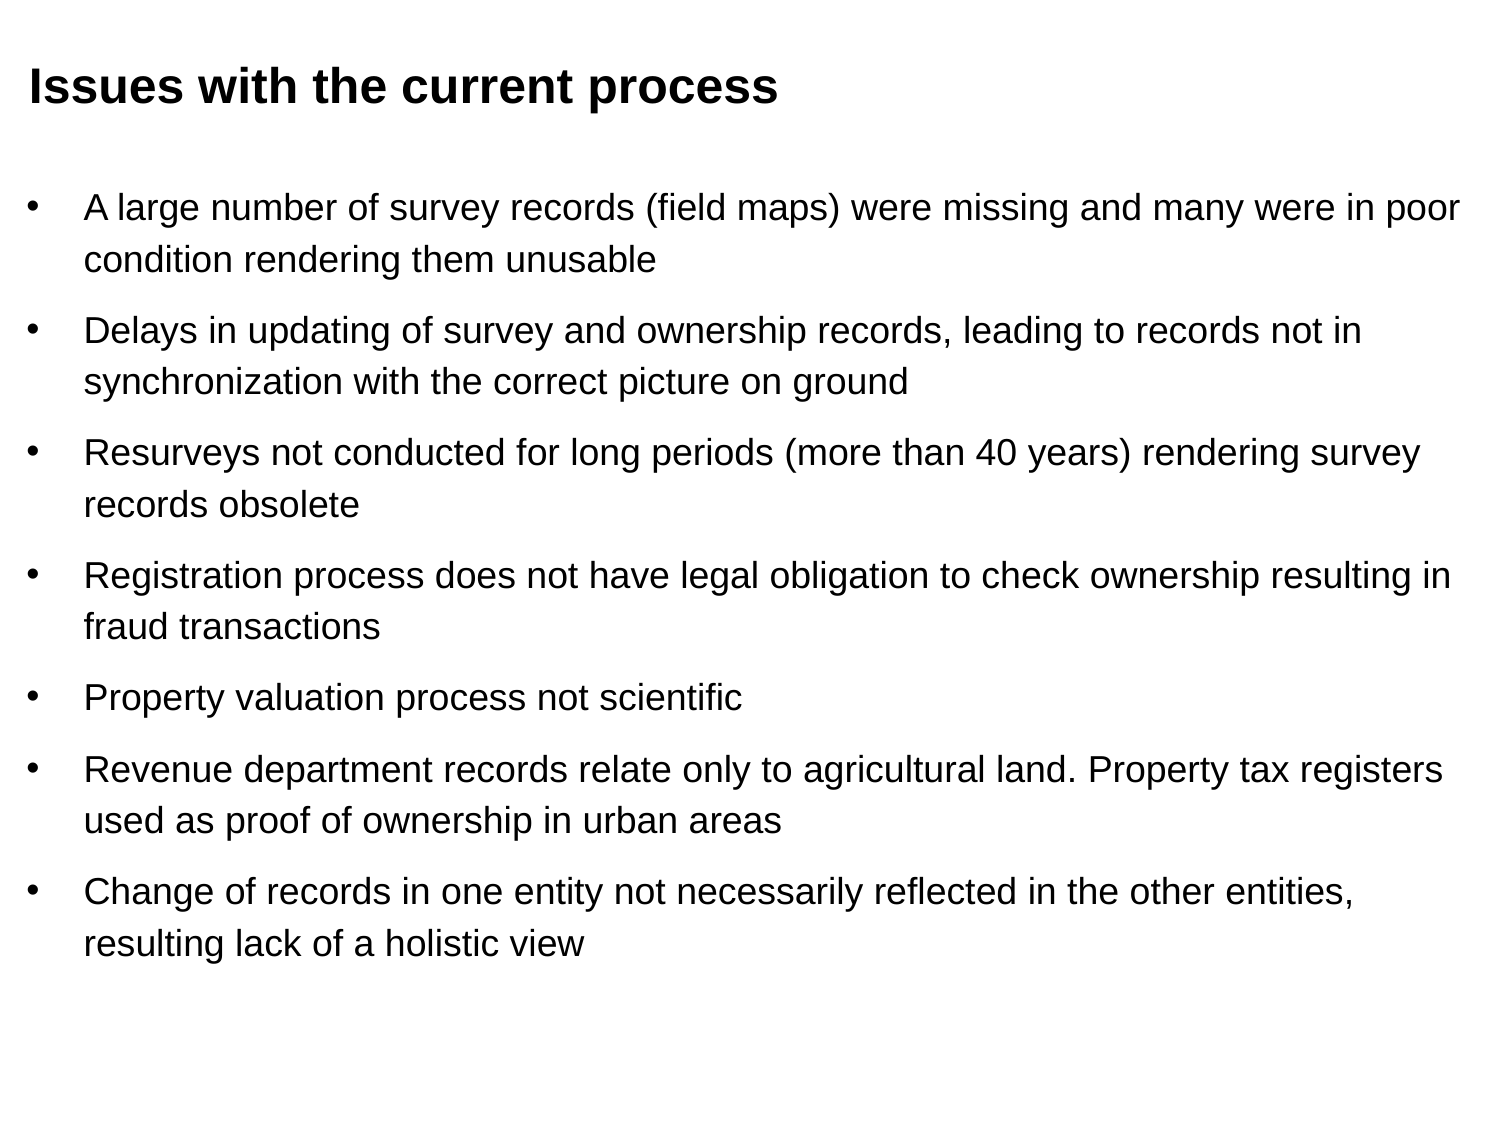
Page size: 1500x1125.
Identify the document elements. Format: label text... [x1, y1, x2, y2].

title Issues with the current process [28, 52, 1474, 176]
list A large number of survey records (field maps) were missing and many were in poor condition rendering them unusable Delays in updating of survey and ownership records, leading to records not in synchronization with the correct picture on ground Resurveys not conducted for long periods (more than 40 years) rendering survey records obsolete Registration process does not have legal obligation to check ownership resulting in fraud transactions Property valuation process not scientific Revenue department records relate only to agricultural land. Property tax registers used as proof of ownership in urban areas Change of records in one entity not necessarily reflected in the other entities, resulting lack of a holistic view [26, 176, 1474, 919]
